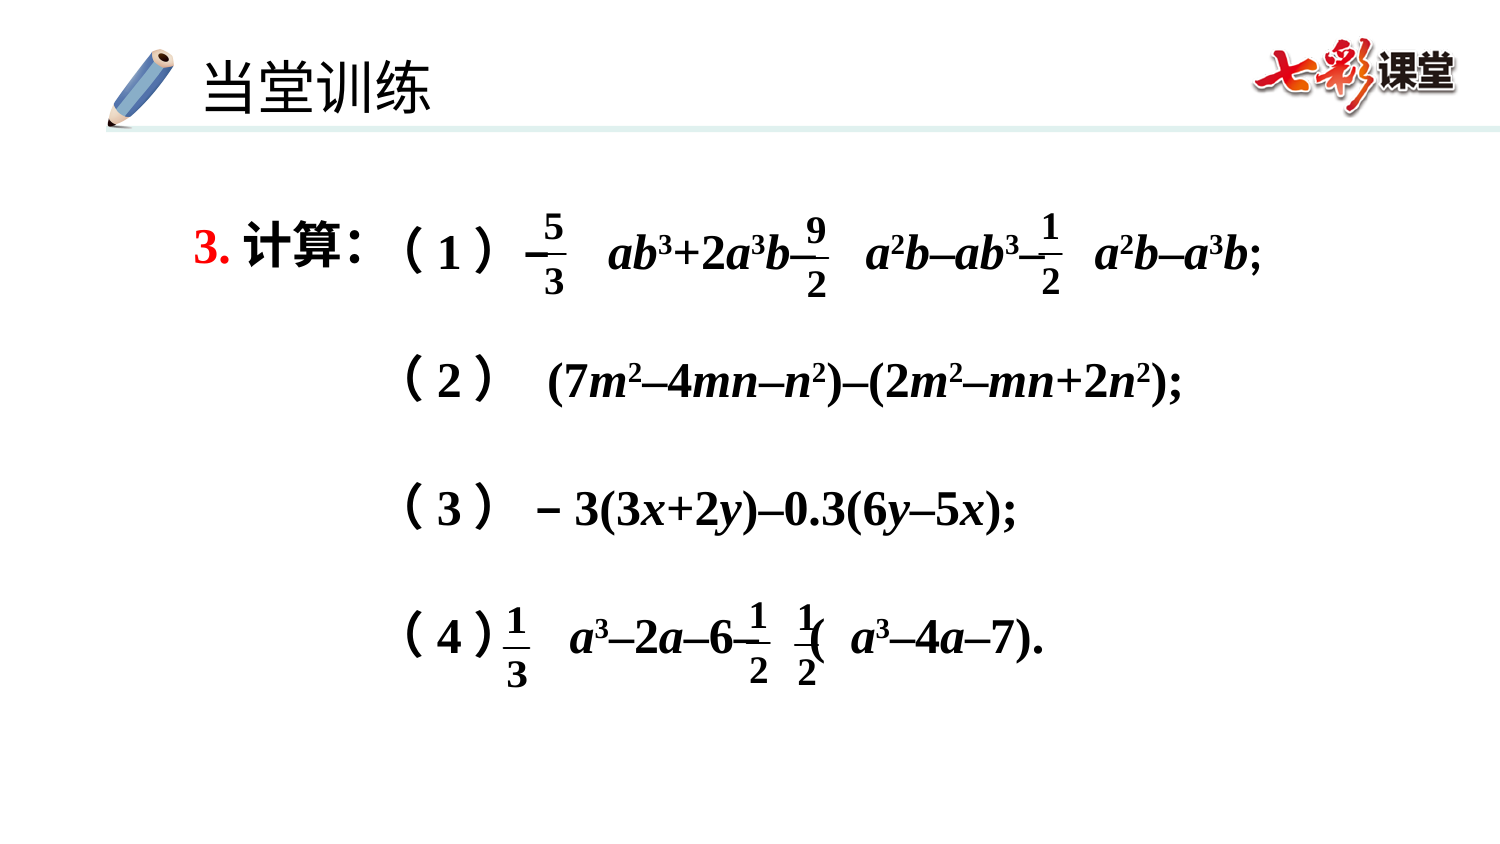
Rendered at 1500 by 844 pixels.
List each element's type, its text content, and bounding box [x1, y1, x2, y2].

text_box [1032, 202, 1072, 303]
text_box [796, 205, 839, 307]
text_box （1）– ab3+2a3b– a2b–ab3– a2b–a3b; （2） (7m2–4mn–n2)–(2m2–mn+2n2); （3） –3(3x+2y)–0.3(6y–5x); （4） a3–2a–6– ( a3–4a–7). [360, 148, 1351, 719]
picture [1249, 32, 1461, 118]
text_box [496, 595, 541, 697]
text_box 3.计算： [159, 205, 360, 259]
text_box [788, 593, 828, 695]
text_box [739, 591, 780, 692]
picture [100, 32, 181, 146]
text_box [534, 202, 576, 304]
